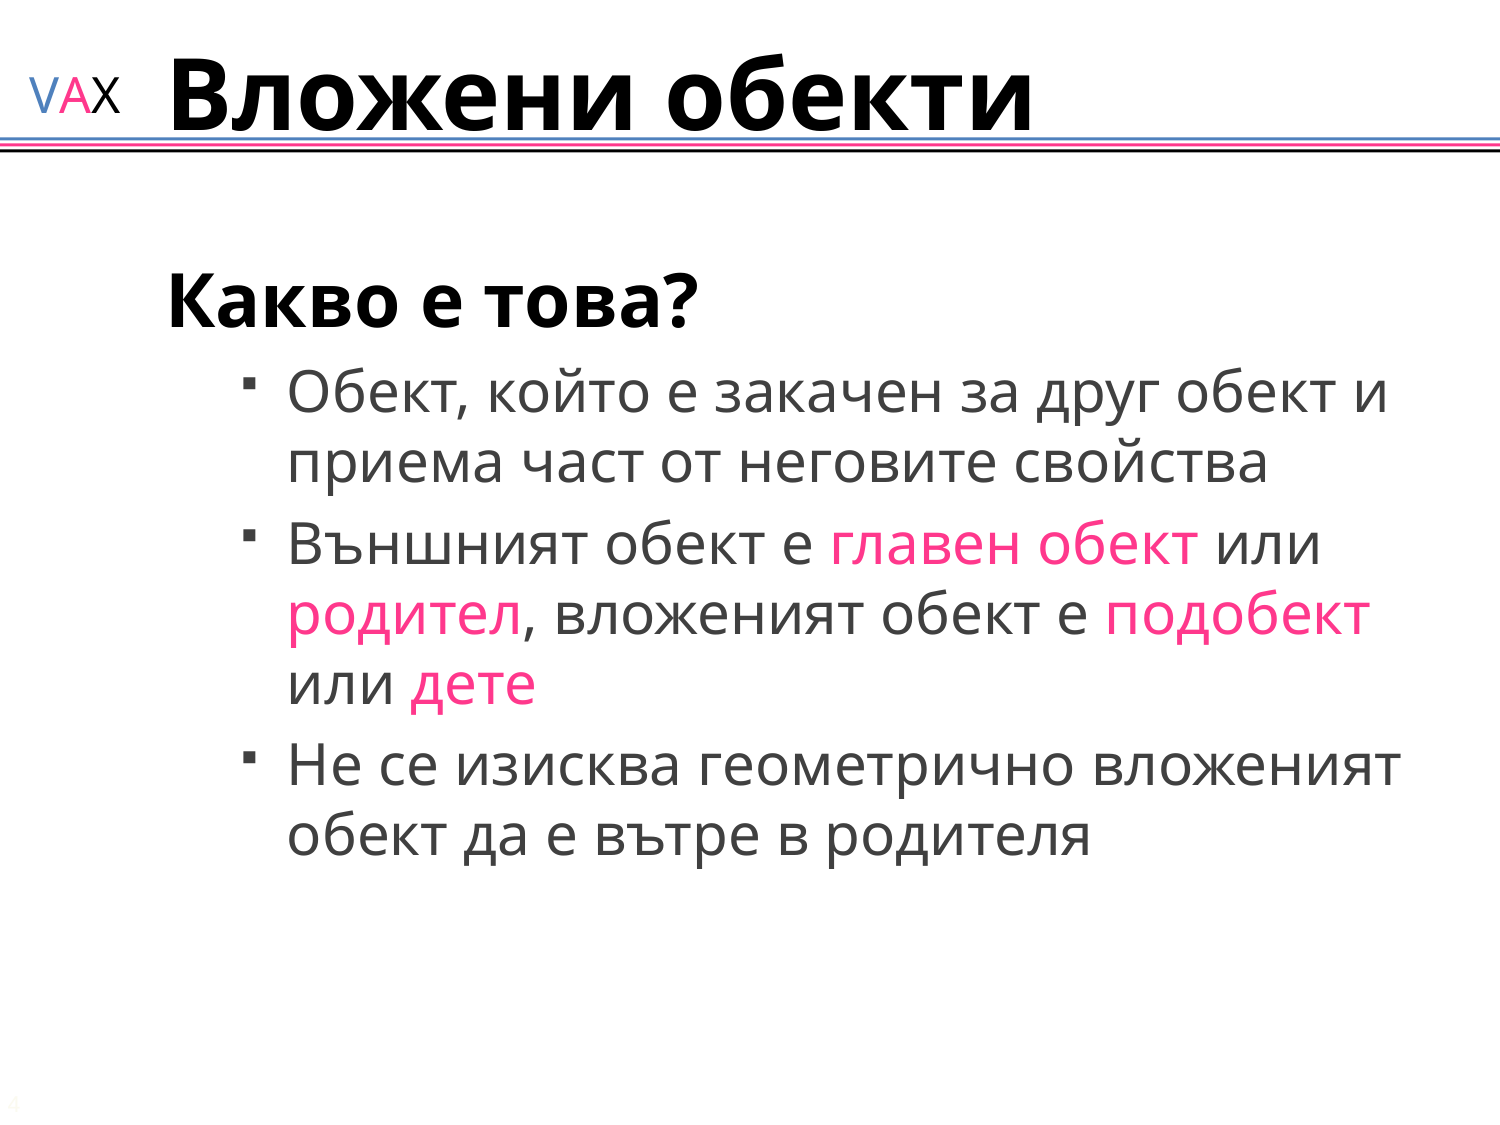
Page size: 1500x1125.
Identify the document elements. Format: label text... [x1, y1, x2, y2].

title Вложени обекти [0, 37, 1500, 144]
list Какво е това? Обект, който е закачен за друг обект и приема част от неговите свойства Външният обект е главен обект или родител, вложеният обект е подобект или дете Не се изисква геометрично вложеният обект да е вътре в родителя [150, 200, 1488, 1113]
